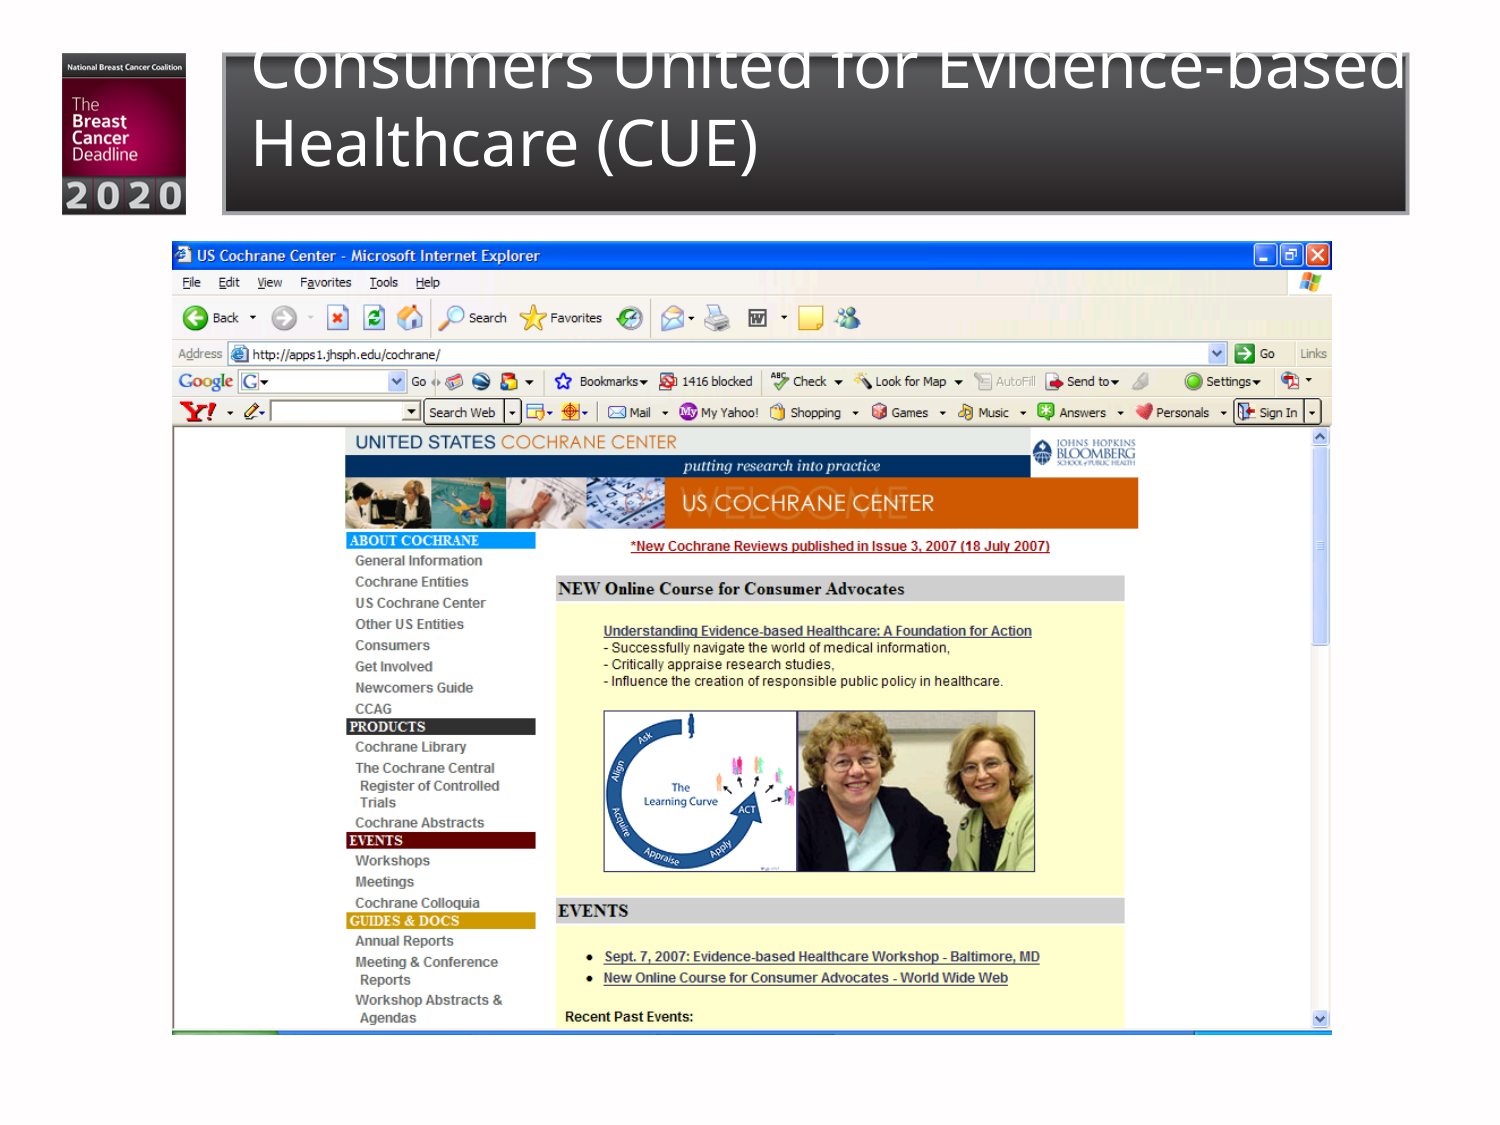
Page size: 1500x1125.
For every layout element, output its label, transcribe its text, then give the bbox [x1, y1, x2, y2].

picture [0, 0, 1500, 1125]
title Consumers United for Evidence-based Healthcare (CUE) [235, 45, 1425, 233]
